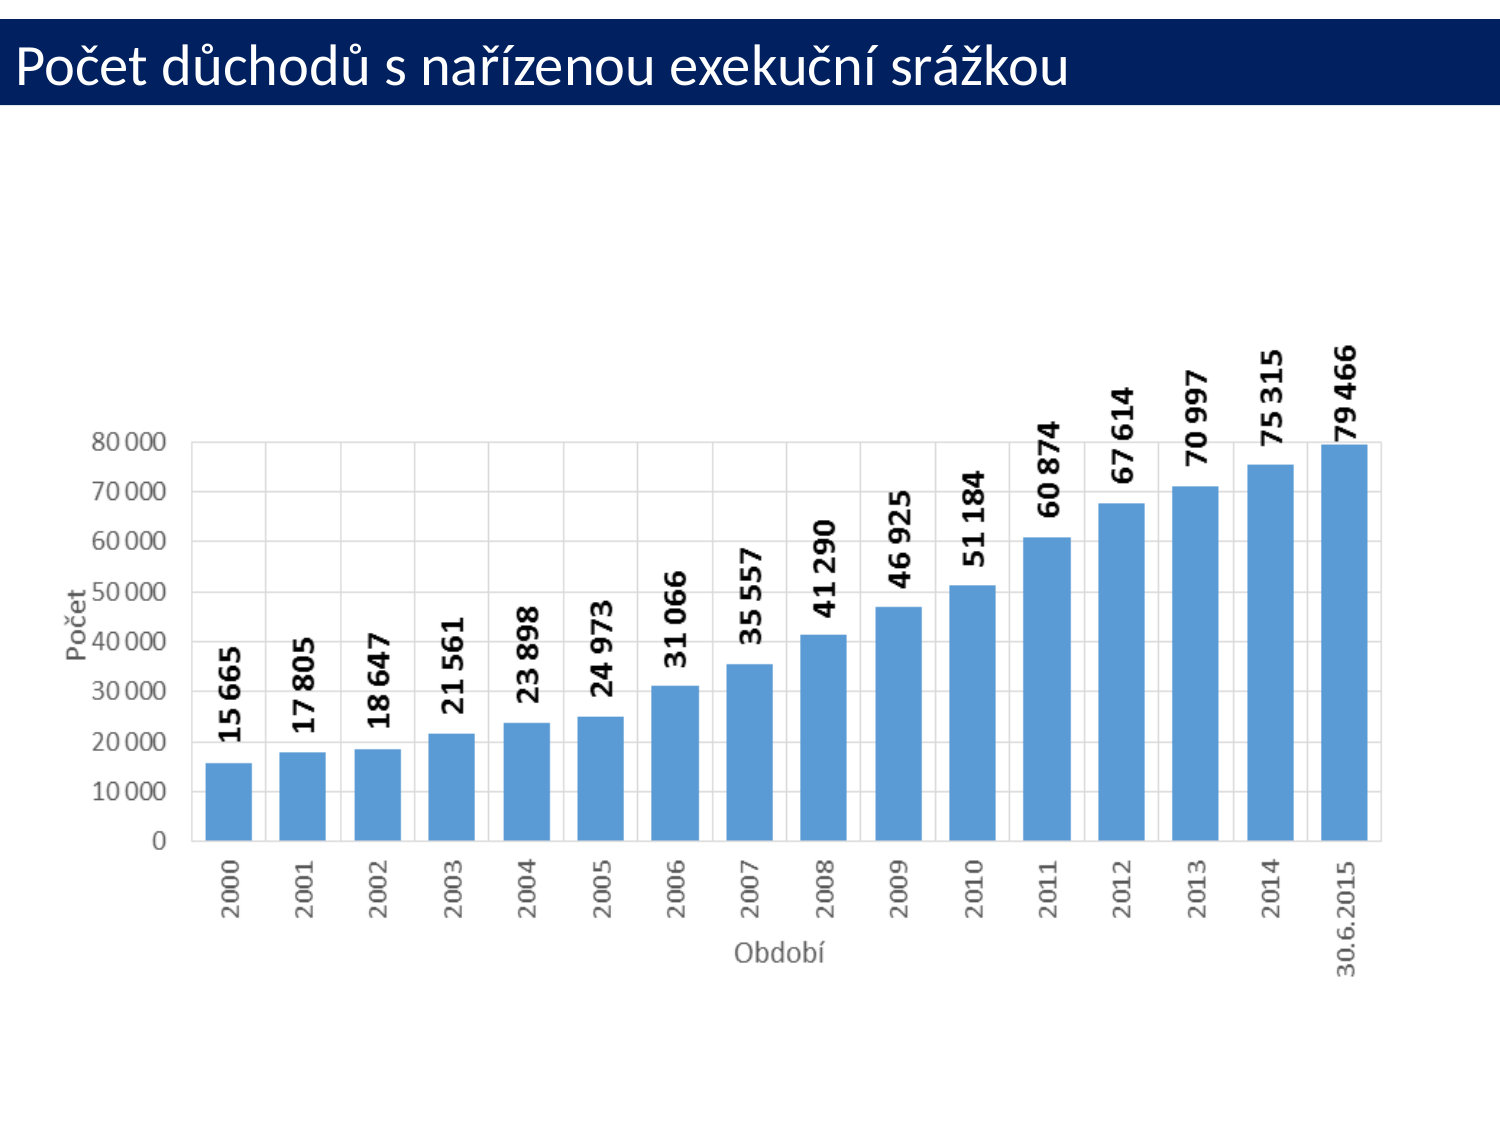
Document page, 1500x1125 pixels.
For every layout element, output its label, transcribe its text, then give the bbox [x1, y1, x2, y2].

title Počet důchodů s nařízenou exekuční srážkou [0, 19, 1500, 106]
picture [37, 335, 1401, 983]
